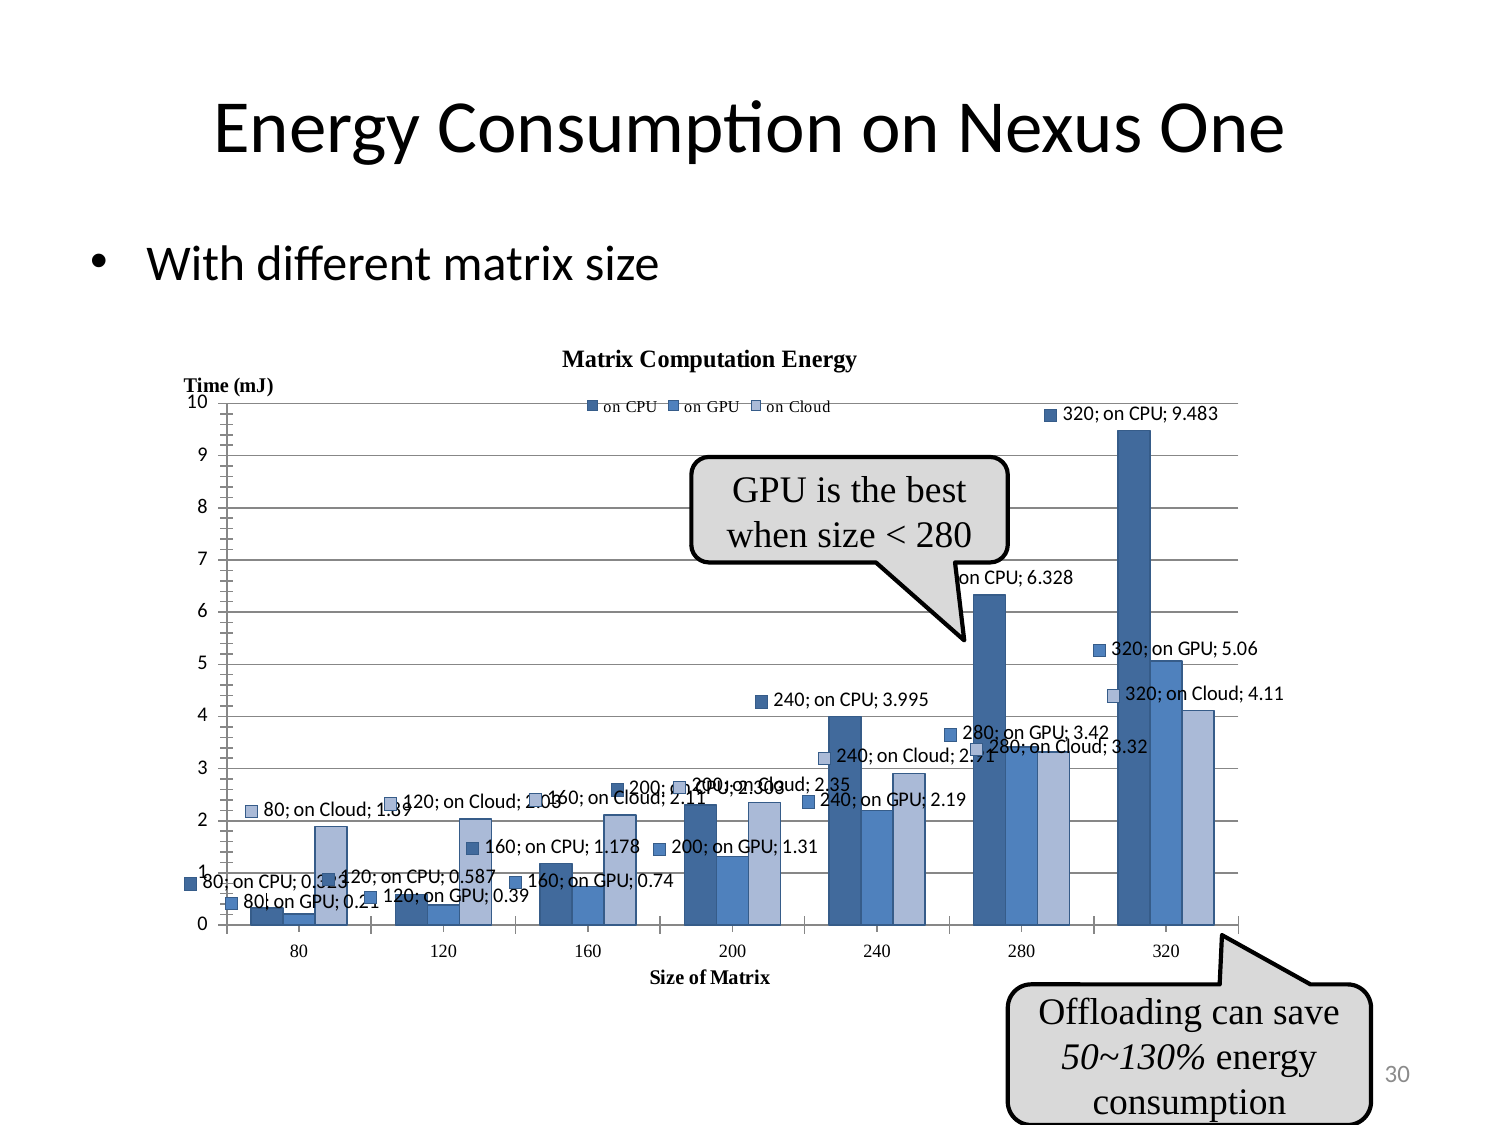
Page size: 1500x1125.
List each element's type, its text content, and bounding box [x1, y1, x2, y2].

title Energy Consumption on Nexus One [75, 45, 1425, 200]
text_box Offloading can save 50~130% energy consumption [1005, 972, 1374, 1125]
slide_number 30 [1374, 1042, 1425, 1103]
list With different matrix size [75, 222, 1425, 1005]
chart [163, 316, 1290, 997]
